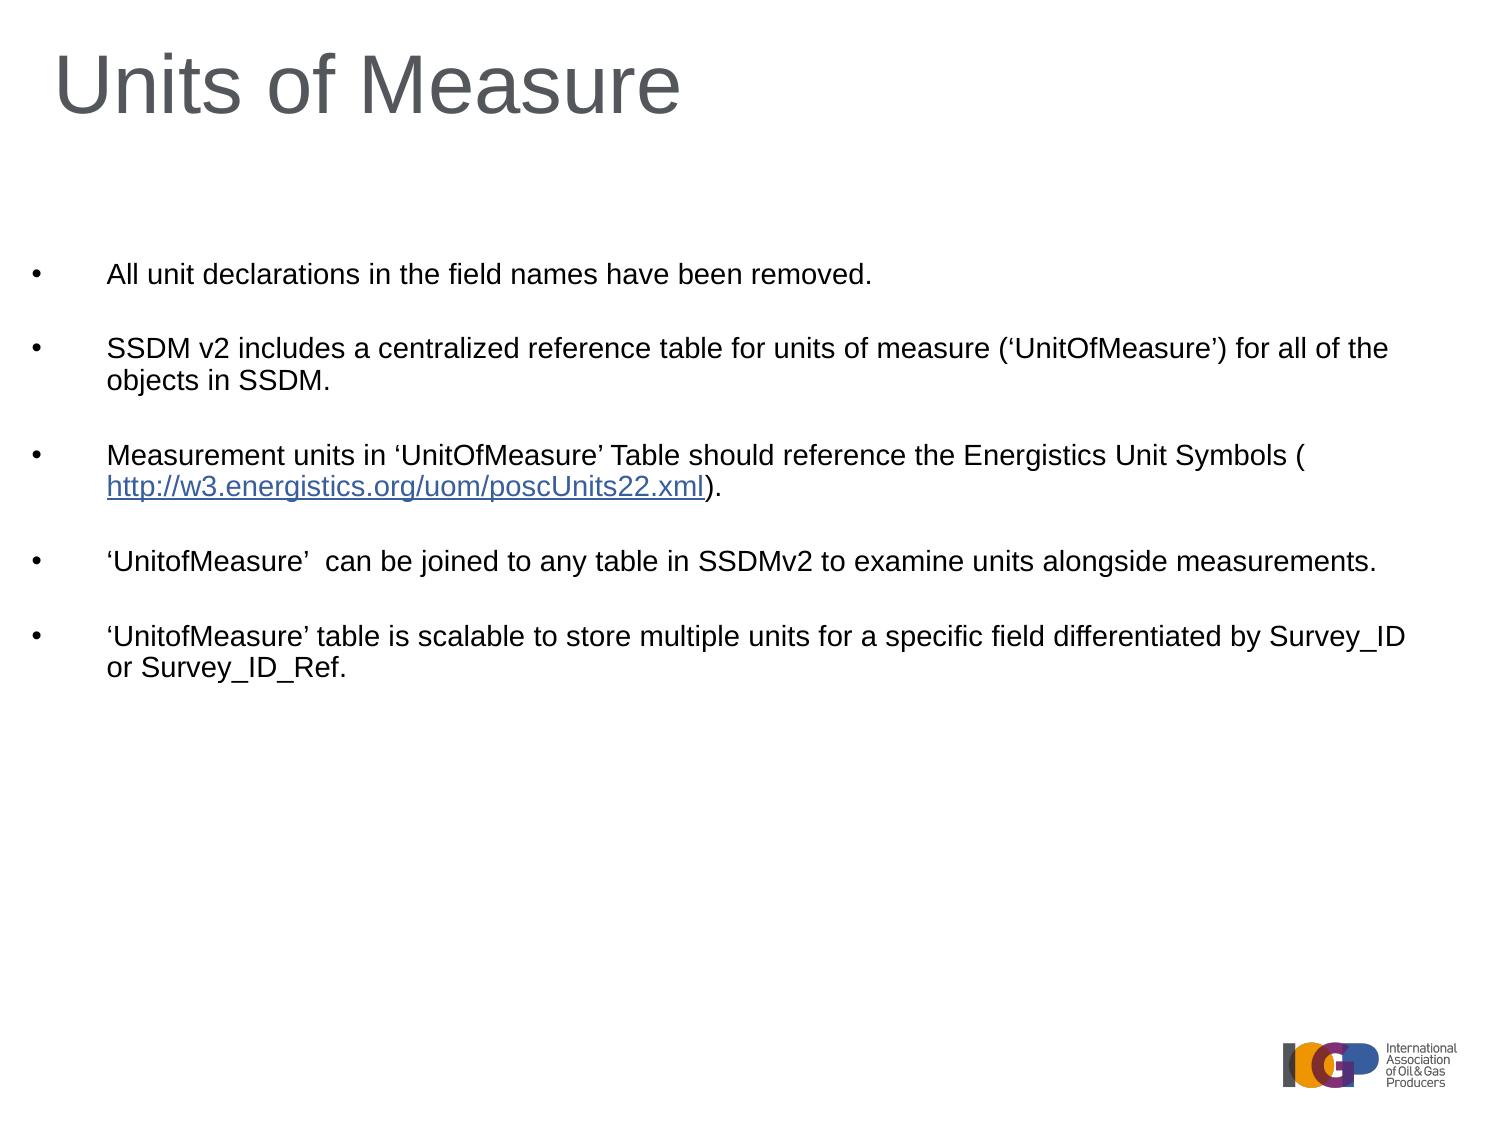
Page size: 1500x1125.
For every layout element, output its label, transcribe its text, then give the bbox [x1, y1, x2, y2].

title Units of Measure [38, 34, 1460, 233]
picture [1271, 1031, 1469, 1099]
list All unit declarations in the field names have been removed. SSDM v2 includes a centralized reference table for units of measure (‘UnitOfMeasure’) for all of the objects in SSDM. Measurement units in ‘UnitOfMeasure’ Table should reference the Energistics Unit Symbols (http://w3.energistics.org/uom/poscUnits22.xml). ‘UnitofMeasure’ can be joined to any table in SSDMv2 to examine units alongside measurements. ‘UnitofMeasure’ table is scalable to store multiple units for a specific field differentiated by Survey_ID or Survey_ID_Ref. [16, 98, 1438, 844]
